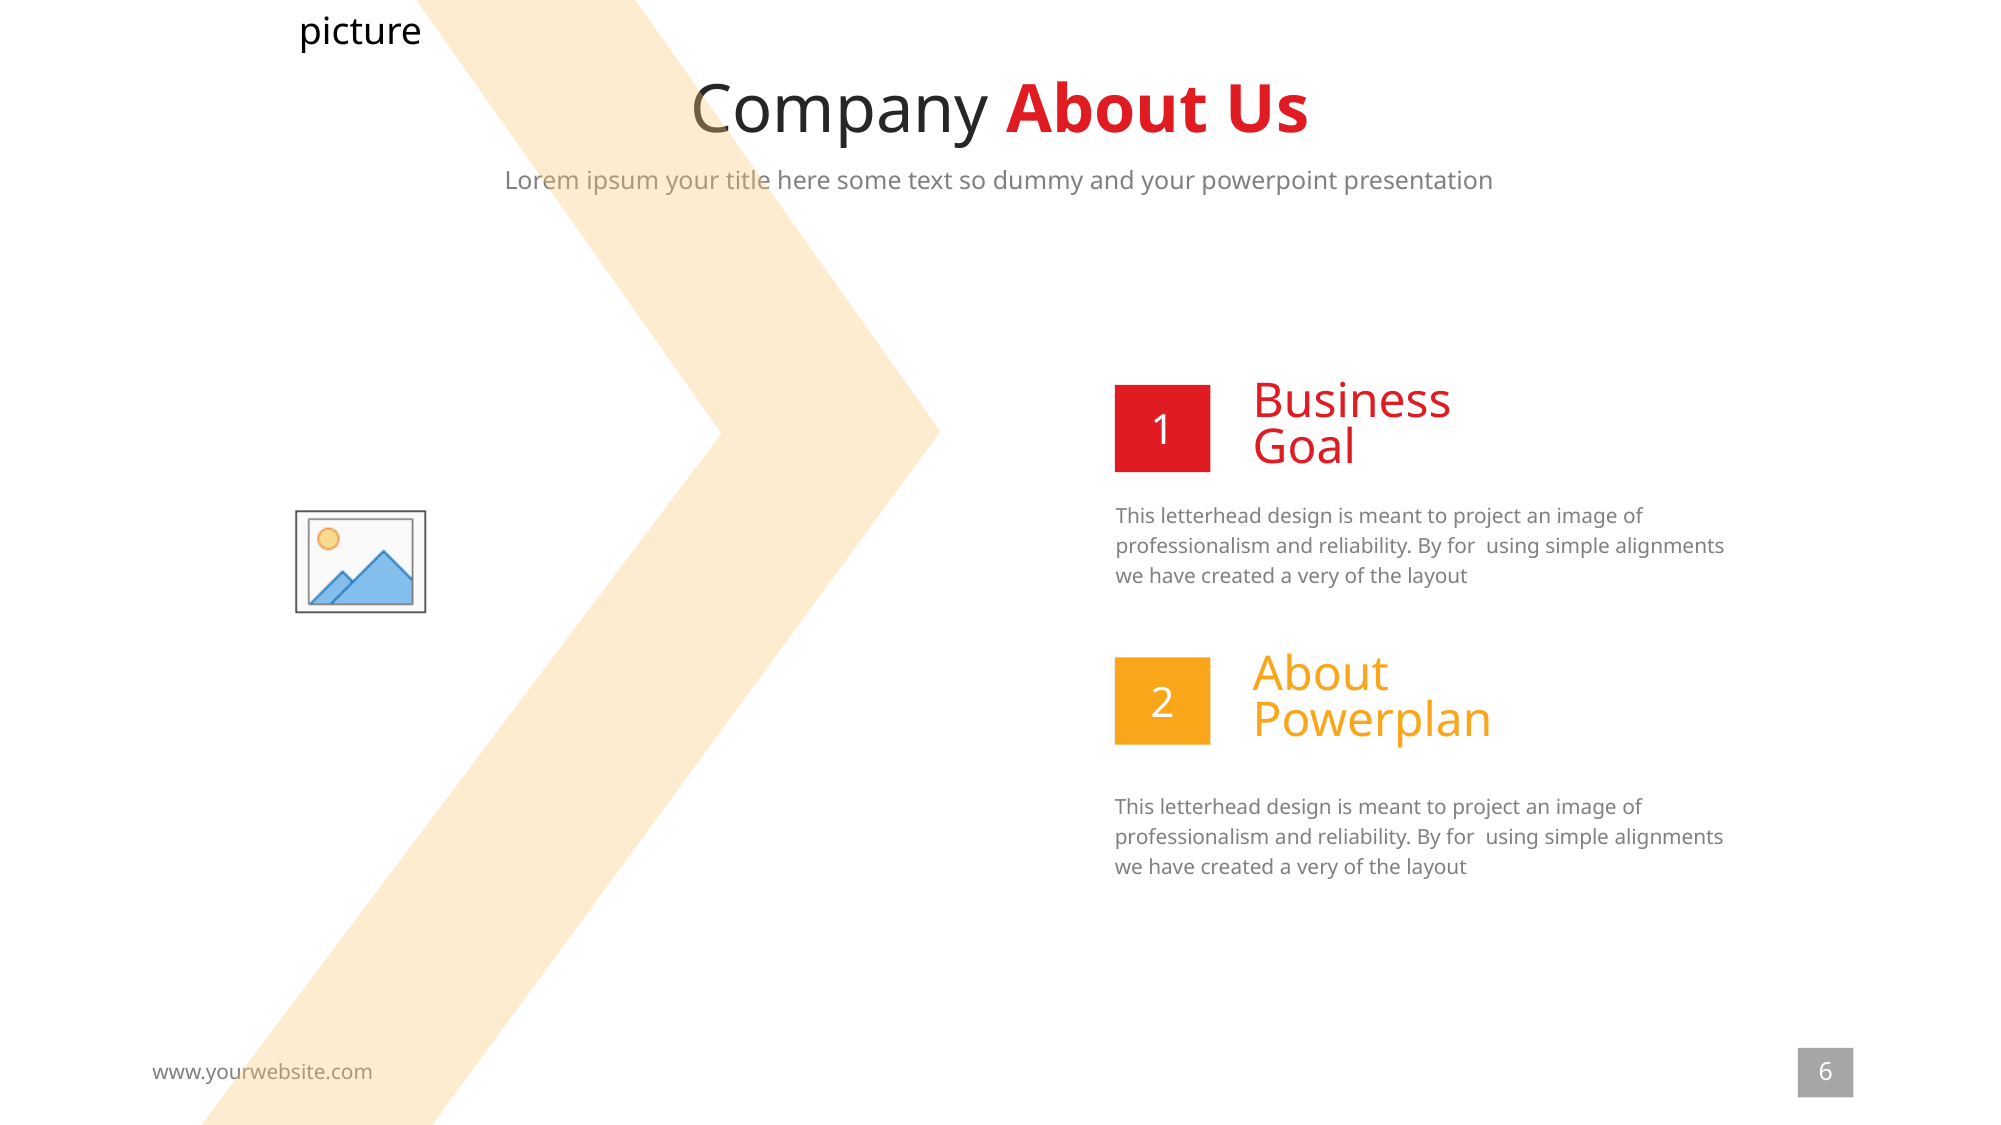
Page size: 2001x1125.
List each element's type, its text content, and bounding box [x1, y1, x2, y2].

picture [0, 0, 722, 1125]
text_box [722, 122, 941, 730]
slide_number 6 [1788, 1042, 1863, 1103]
title Company About Us [722, 55, 1863, 160]
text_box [1114, 373, 1756, 879]
list Lorem ipsum your title here some text so dummy and your powerpoint presentation [749, 160, 1863, 207]
